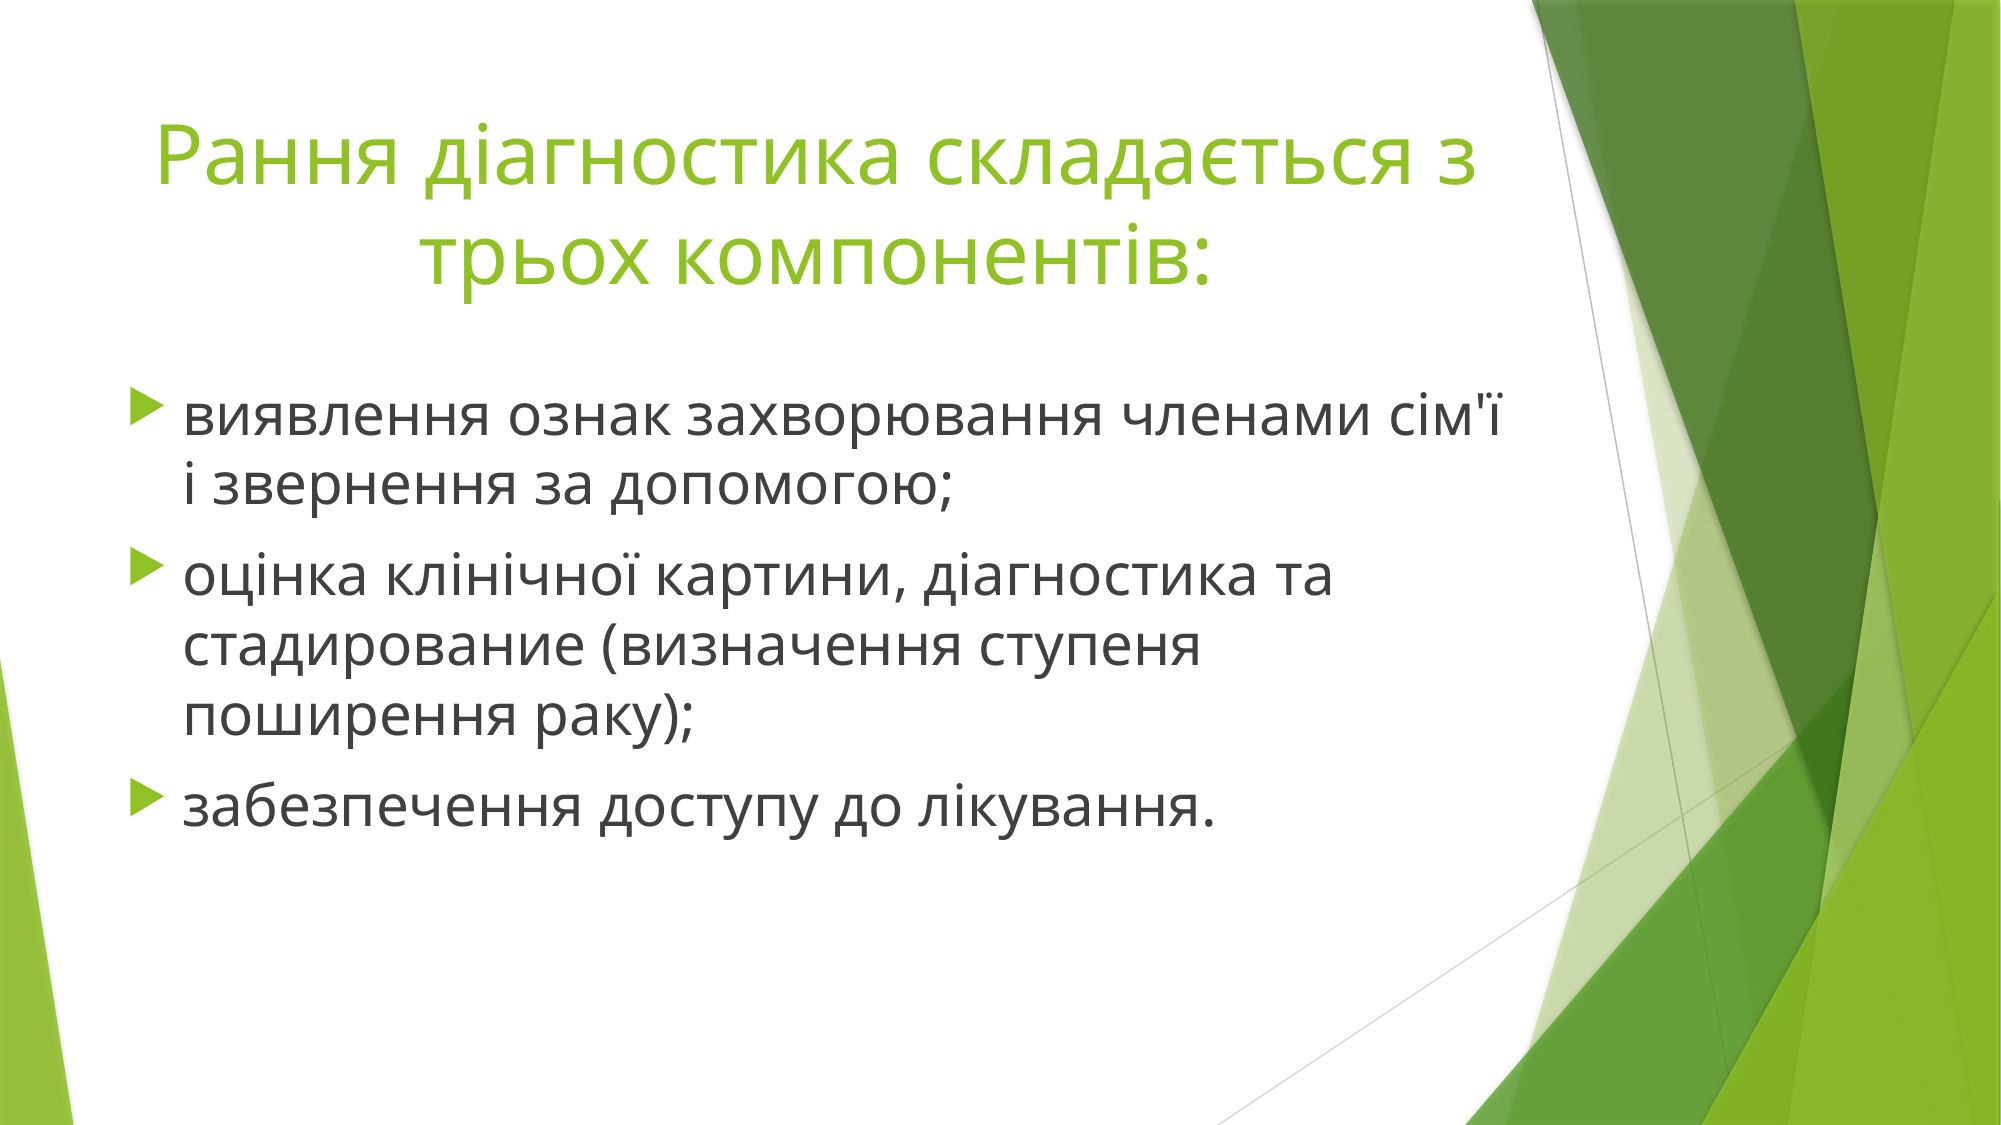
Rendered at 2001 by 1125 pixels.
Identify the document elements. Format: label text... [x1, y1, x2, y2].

title Рання діагностика складається з трьох компонентів: [111, 93, 1522, 351]
list виявлення ознак захворювання членами сім'ї і звернення за допомогою; оцінка клінічної картини, діагностика та стадирование (визначення ступеня поширення раку); забезпечення доступу до лікування. [111, 369, 1522, 879]
